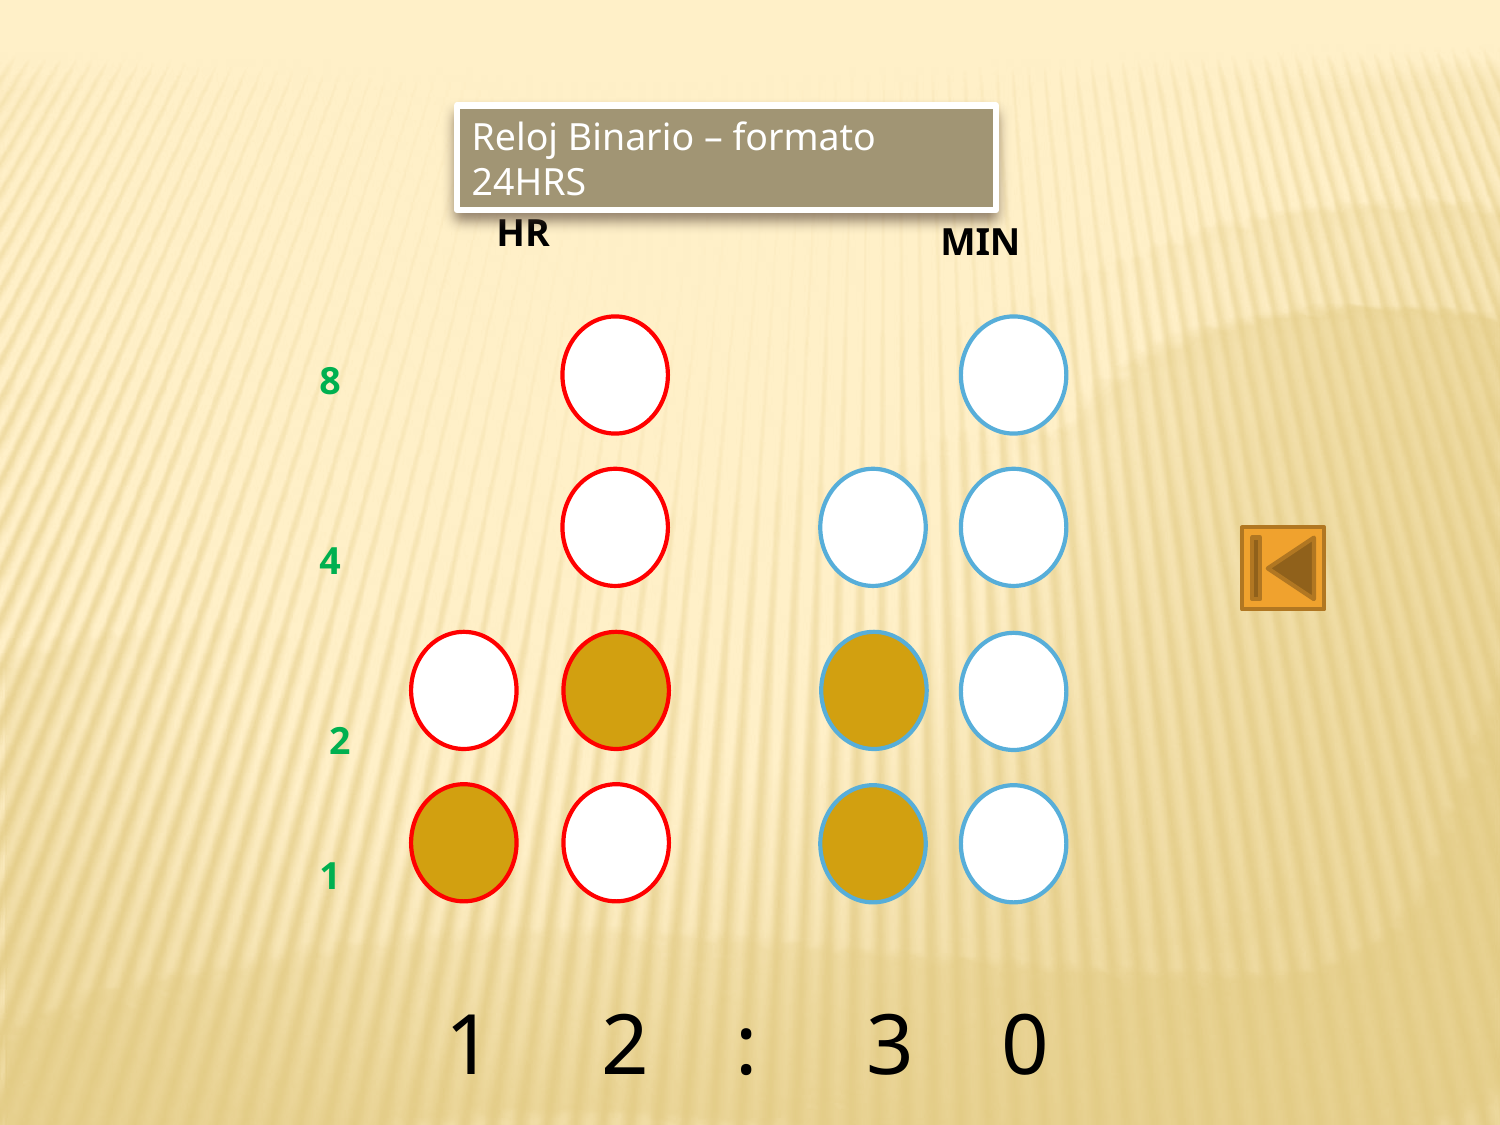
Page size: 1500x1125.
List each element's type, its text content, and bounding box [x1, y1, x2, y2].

text_box 8 4 2 1 [304, 304, 375, 905]
text_box [818, 466, 928, 589]
text_box [561, 782, 672, 904]
text_box [561, 629, 672, 752]
text_box [408, 629, 519, 752]
text_box [819, 629, 929, 752]
text_box [958, 630, 1069, 753]
text_box [818, 783, 928, 905]
text_box [958, 783, 1069, 905]
text_box MIN [925, 210, 1043, 271]
text_box [958, 466, 1069, 589]
text_box [560, 314, 671, 436]
text_box [560, 466, 671, 589]
text_box [1240, 525, 1326, 611]
text_box [958, 314, 1069, 436]
text_box 1 2 : 3 0 [430, 984, 1064, 1100]
text_box Reloj Binario – formato 24HRS [454, 102, 999, 213]
text_box HR [481, 231, 576, 262]
text_box [408, 782, 519, 904]
